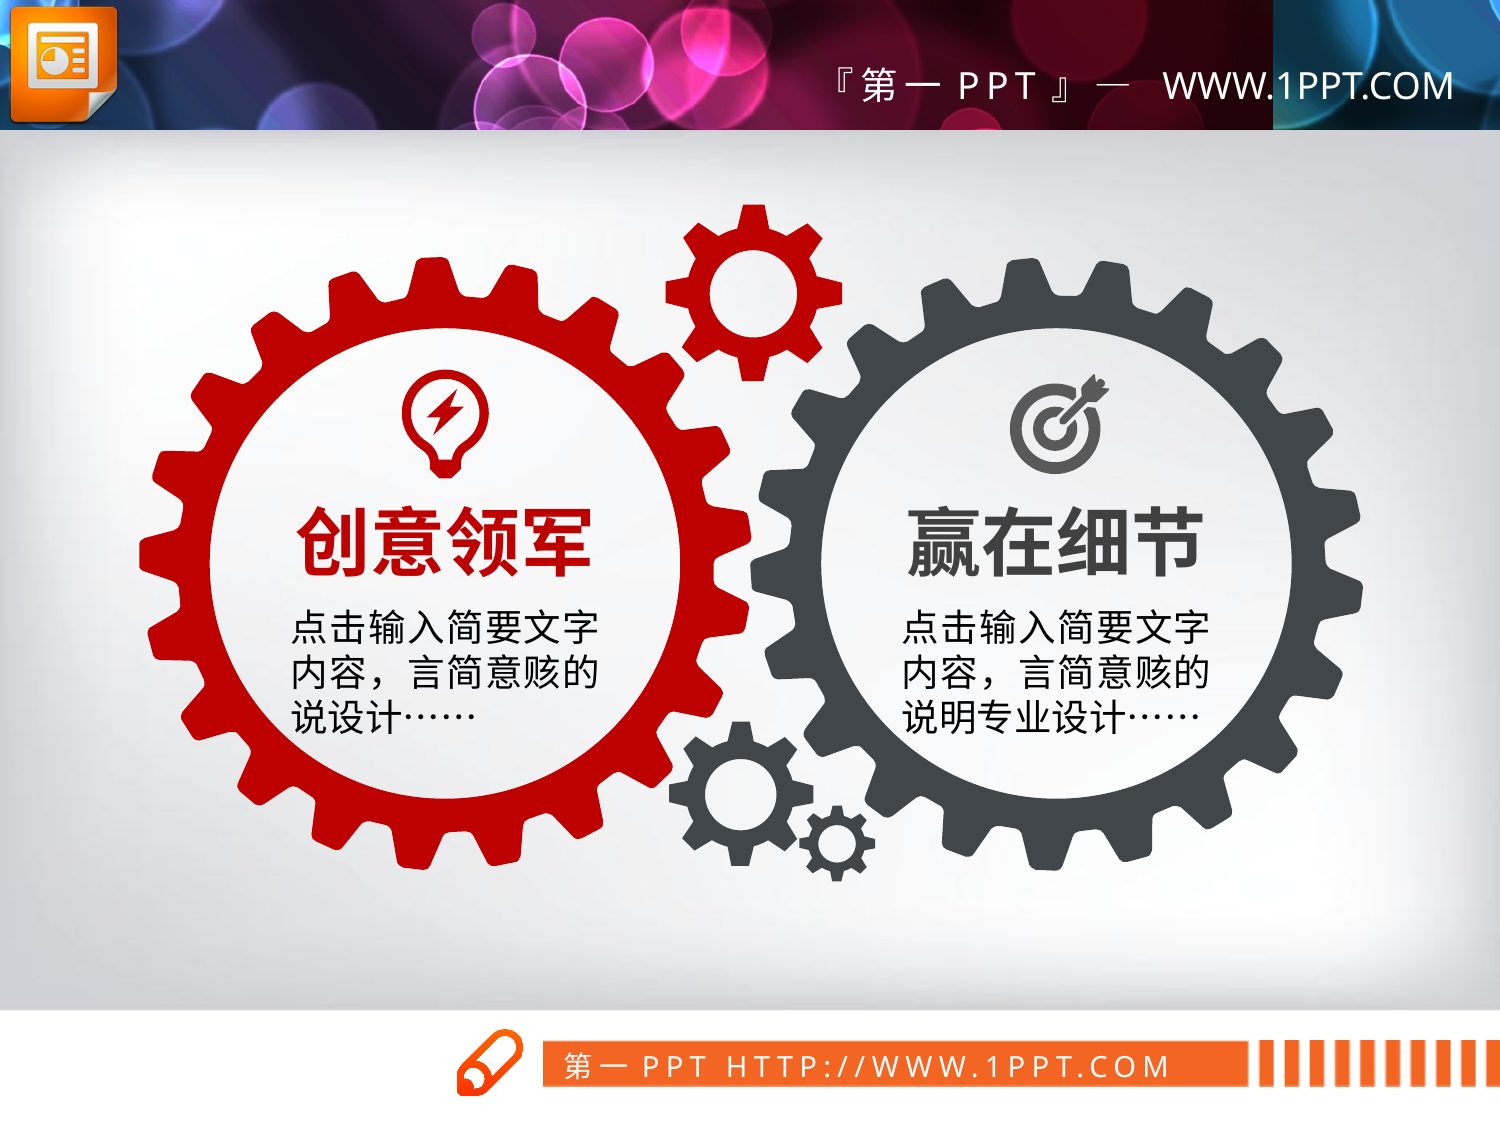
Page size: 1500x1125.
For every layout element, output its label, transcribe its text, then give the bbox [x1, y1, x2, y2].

text_box [669, 721, 814, 866]
text_box [665, 204, 843, 382]
text_box [139, 257, 752, 870]
picture [543, 1040, 1500, 1087]
picture [0, 0, 1500, 1012]
text_box 点击输入简要文字内容，言简意赅的说明专业设计…… [901, 604, 1212, 740]
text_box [401, 369, 490, 479]
text_box 点击输入简要文字内容，言简意赅的说设计…… [290, 604, 601, 740]
text_box 赢在细节 [879, 495, 1234, 586]
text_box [1009, 373, 1110, 475]
text_box 创意领军 [268, 495, 623, 586]
text_box [799, 805, 876, 882]
text_box [750, 258, 1363, 871]
